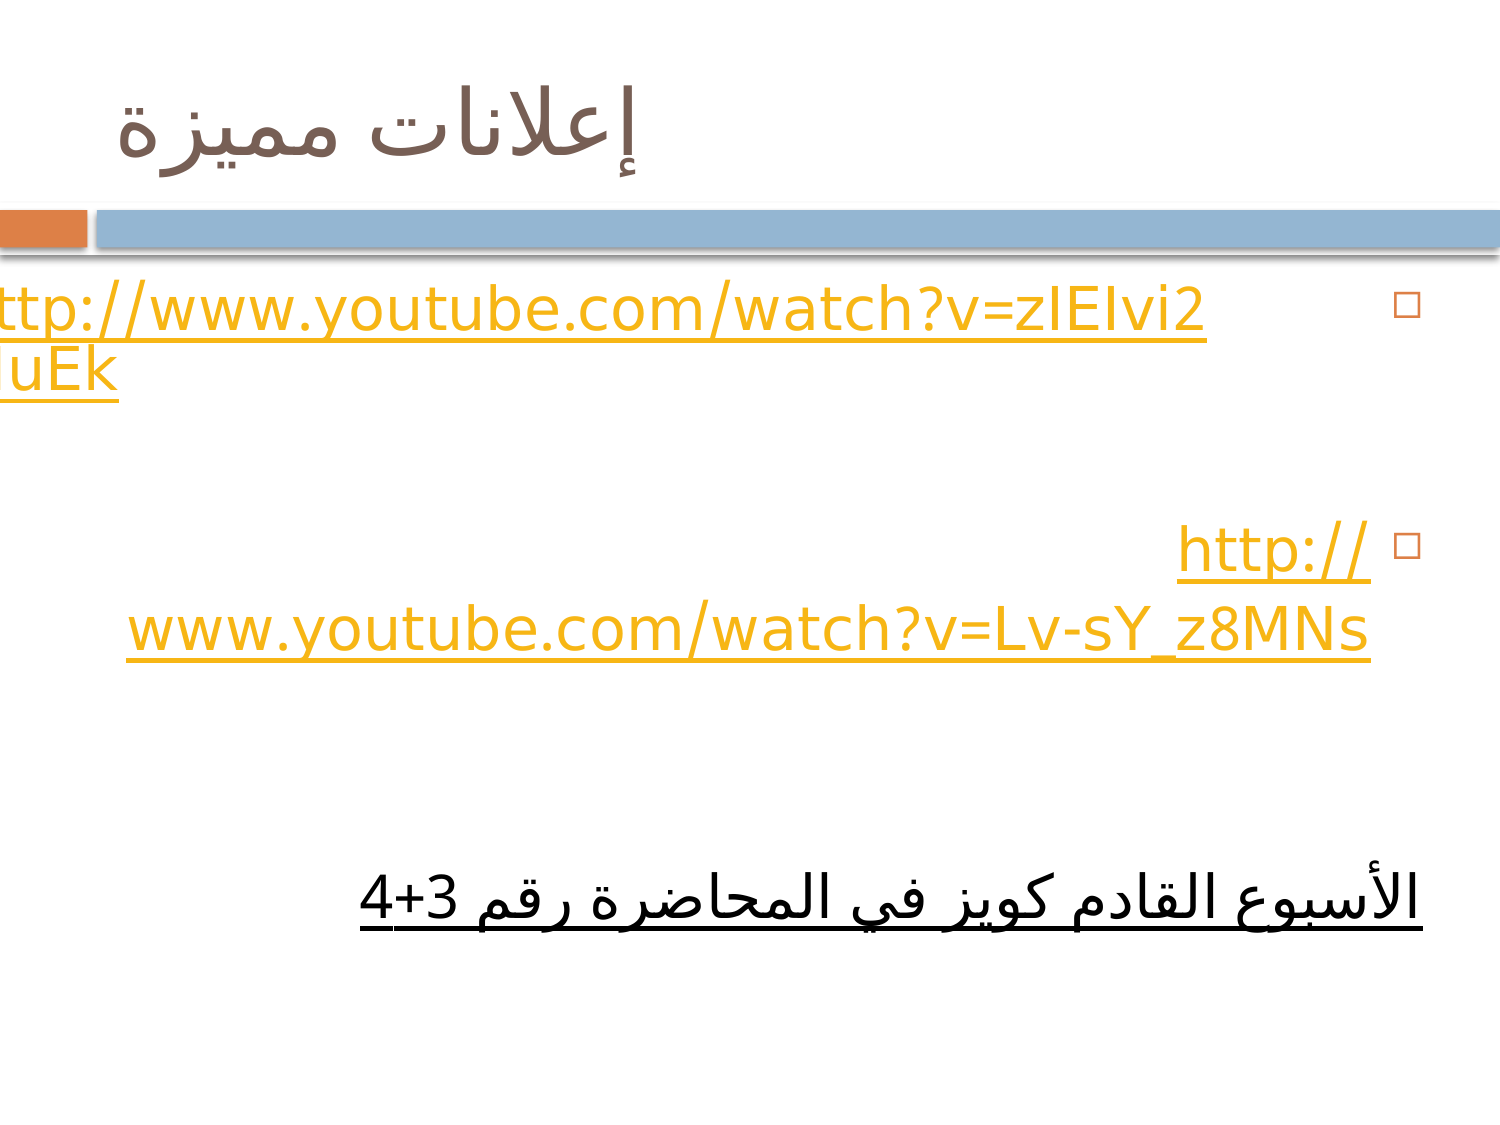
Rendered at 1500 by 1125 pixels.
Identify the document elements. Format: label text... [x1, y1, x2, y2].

title إعلانات مميزة [100, 37, 1438, 200]
list http://www.youtube.com/watch?v=zIEIvi2MuEk http://www.youtube.com/watch?v=Lv-sY_z8MNs الأسبوع القادم كويز في المحاضرة رقم 3+4 [100, 262, 1438, 1000]
